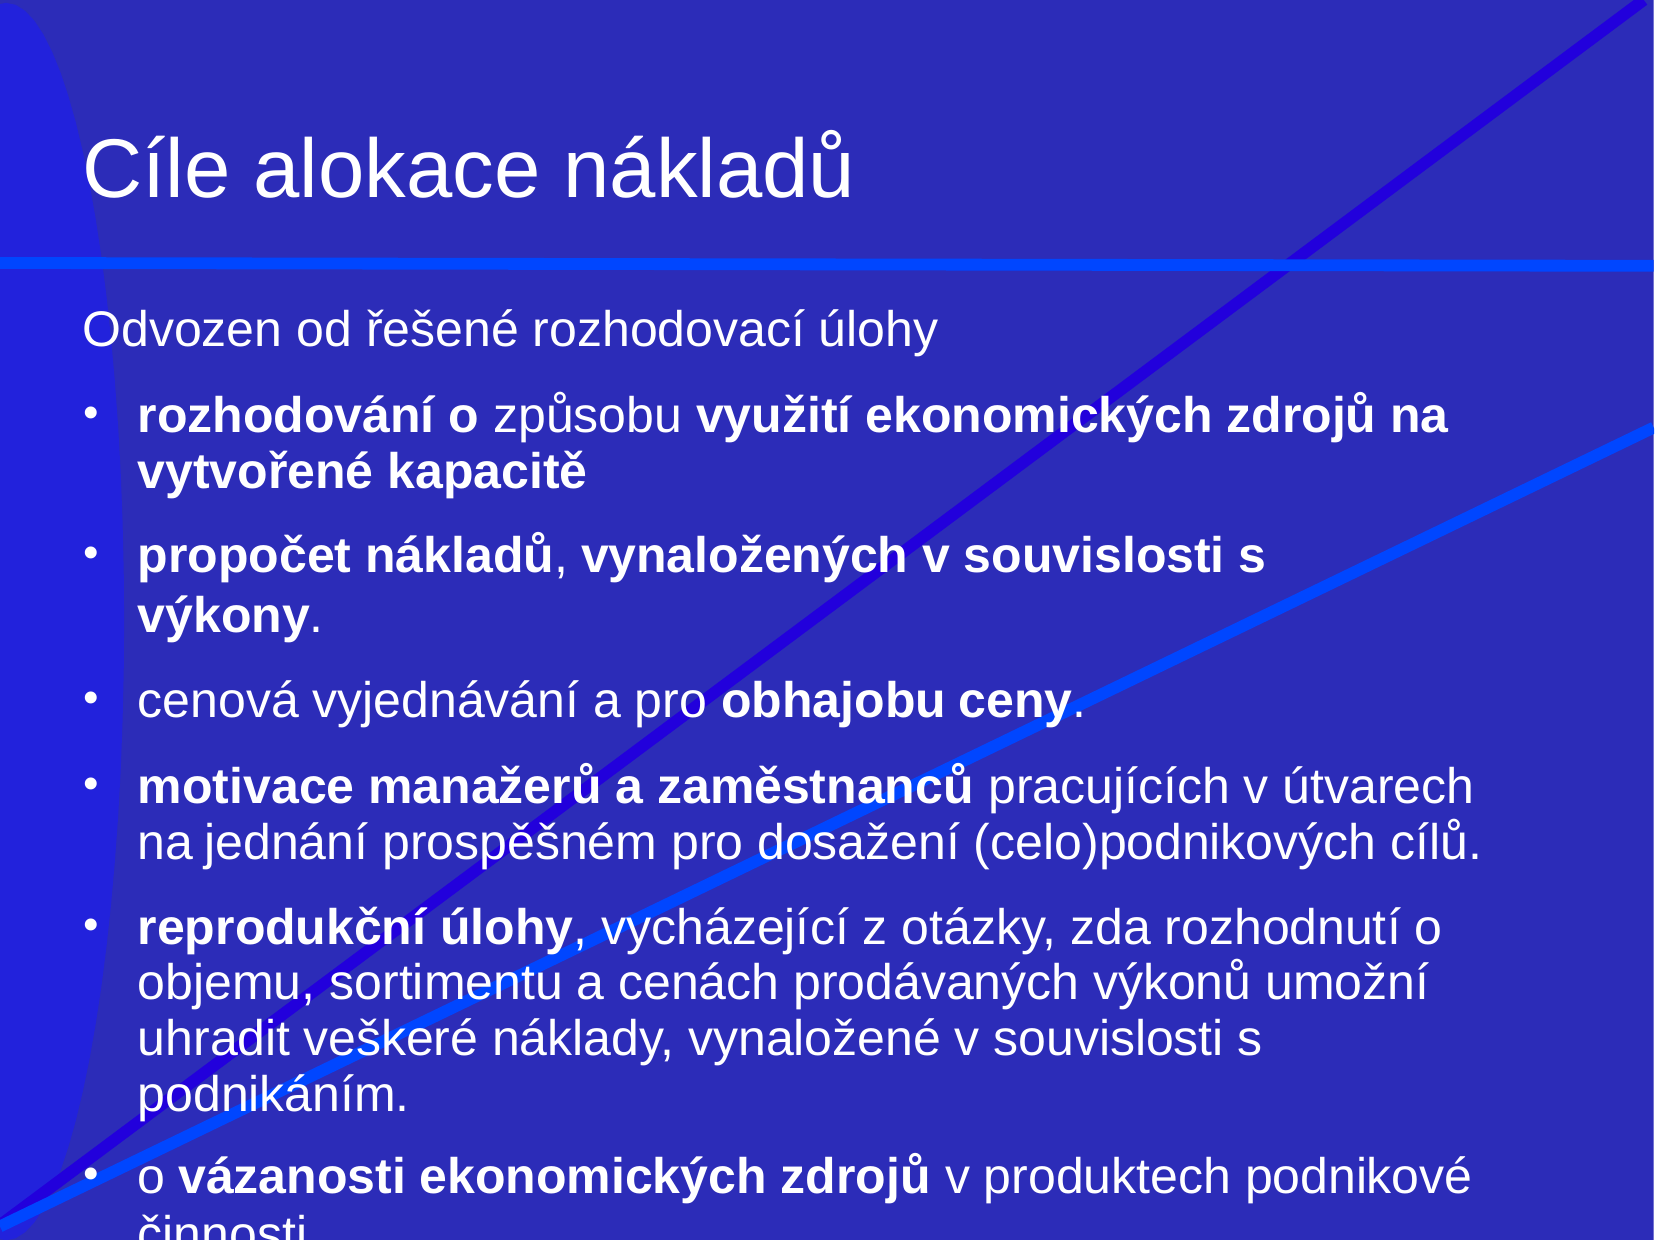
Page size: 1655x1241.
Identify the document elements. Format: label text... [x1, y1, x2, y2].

title Cíle alokace nákladů [80, 69, 1574, 321]
text_box Odvozen od řešené rozhodovací úlohy rozhodování o způsobu využití ekonomických zdrojů na vytvořené kapacitě propočet nákladů, vynaložených v souvislosti s výkony. cenová vyjednávání a pro obhajobu ceny. motivace manažerů a zaměstnanců pracujících v útvarech na jednání prospěšném pro dosažení (celo)podnikových cílů. reprodukční úlohy, vycházející z otázky, zda rozhodnutí o objemu, sortimentu a cenách prodávaných výkonů umožní uhradit veškeré náklady, vynaložené v souvislosti s podnikáním. o vázanosti ekonomických zdrojů v produktech podnikové činnosti. [80, 296, 1547, 1241]
